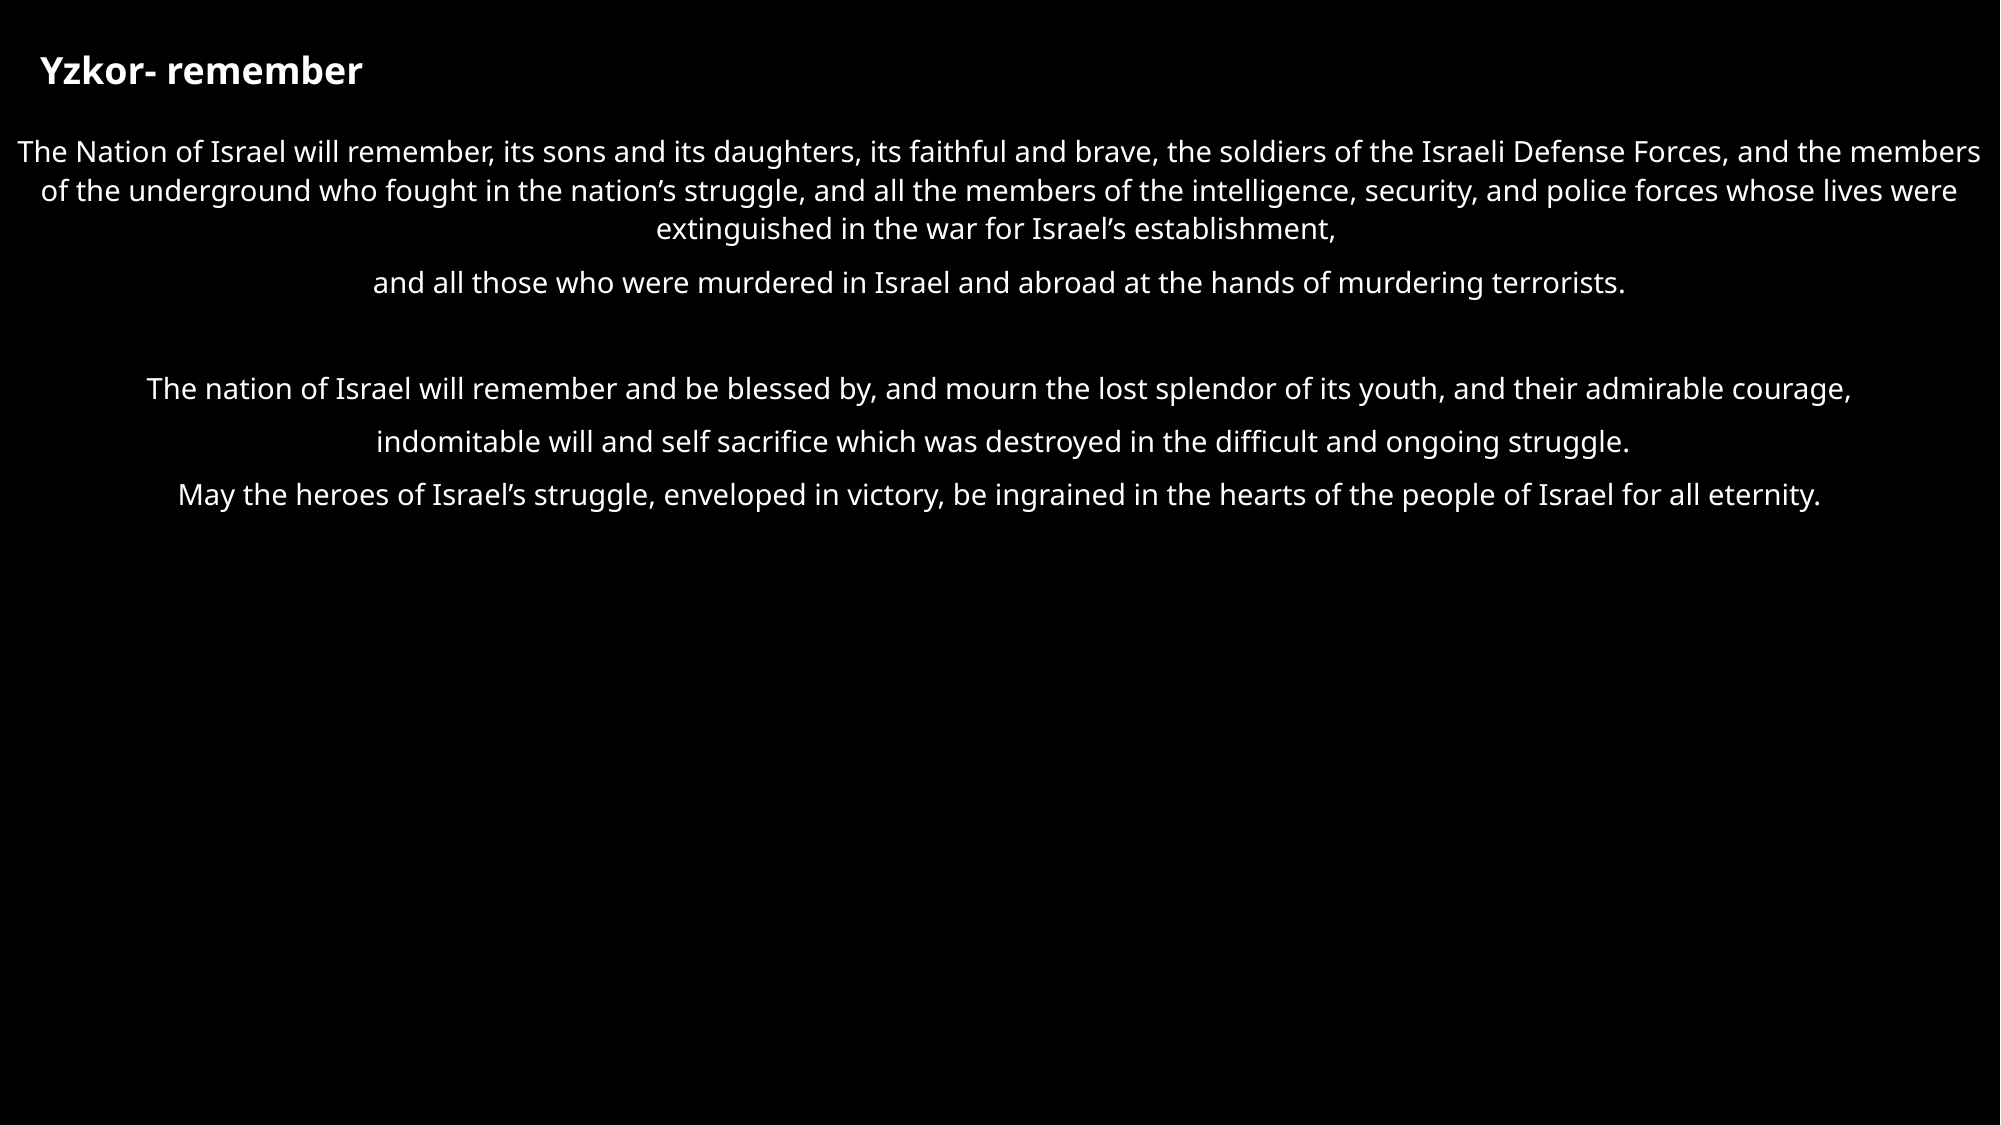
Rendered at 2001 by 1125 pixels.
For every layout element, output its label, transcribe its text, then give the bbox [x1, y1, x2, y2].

text_box Yzkor- remember [25, 40, 379, 100]
list The Nation of Israel will remember, its sons and its daughters, its faithful and brave, the soldiers of the Israeli Defense Forces, and the members of the underground who fought in the nation’s struggle, and all the members of the intelligence, security, and police forces whose lives were extinguished in the war for Israel’s establishment, and all those who were murdered in Israel and abroad at the hands of murdering terrorists. The nation of Israel will remember and be blessed by, and mourn the lost splendor of its youth, and their admirable courage, indomitable will and self sacrifice which was destroyed in the difficult and ongoing struggle. May the heroes of Israel’s struggle, enveloped in victory, be ingrained in the hearts of the people of Israel for all eternity. [0, 122, 2000, 565]
